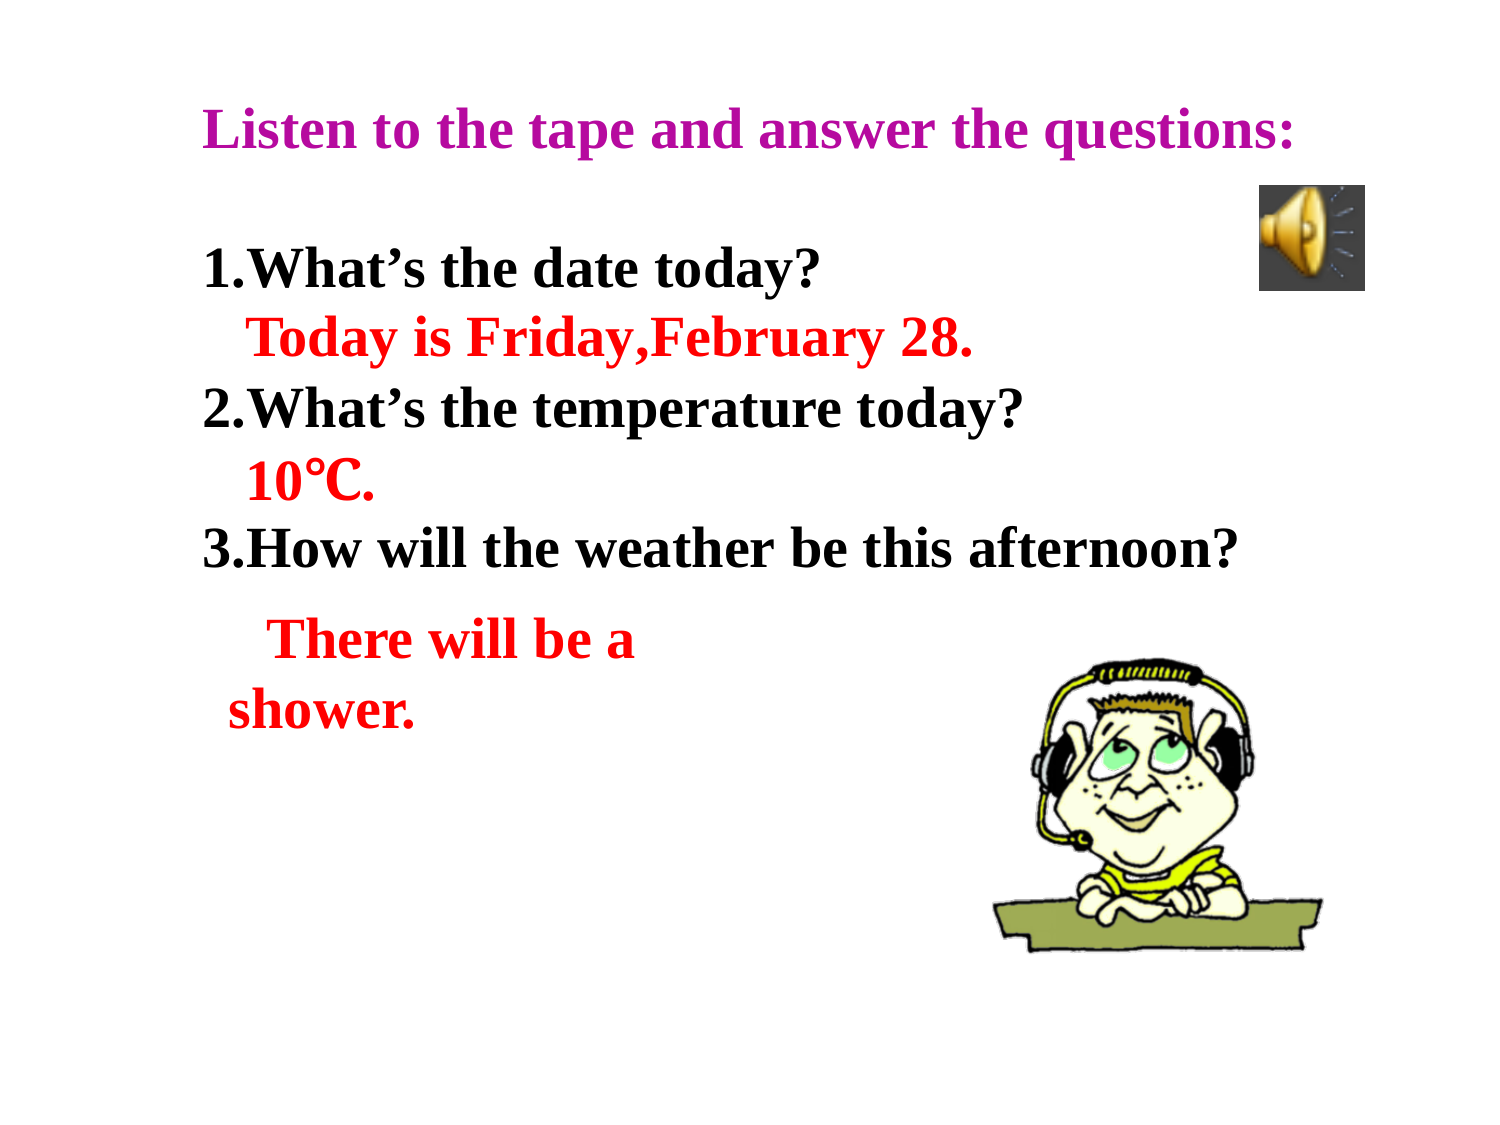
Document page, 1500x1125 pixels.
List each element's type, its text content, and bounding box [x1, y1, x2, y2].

text_box 10℃. [230, 435, 392, 520]
picture [1257, 184, 1366, 293]
text_box There will be a shower. [214, 593, 815, 678]
text_box Today is Friday,February 28. [230, 290, 989, 376]
text_box Listen to the tape and answer the questions: 1.What’s the date today? 2.What’s the temperature today? 3.How will the weather be this afternoon? [150, 82, 1323, 657]
picture [988, 657, 1328, 961]
